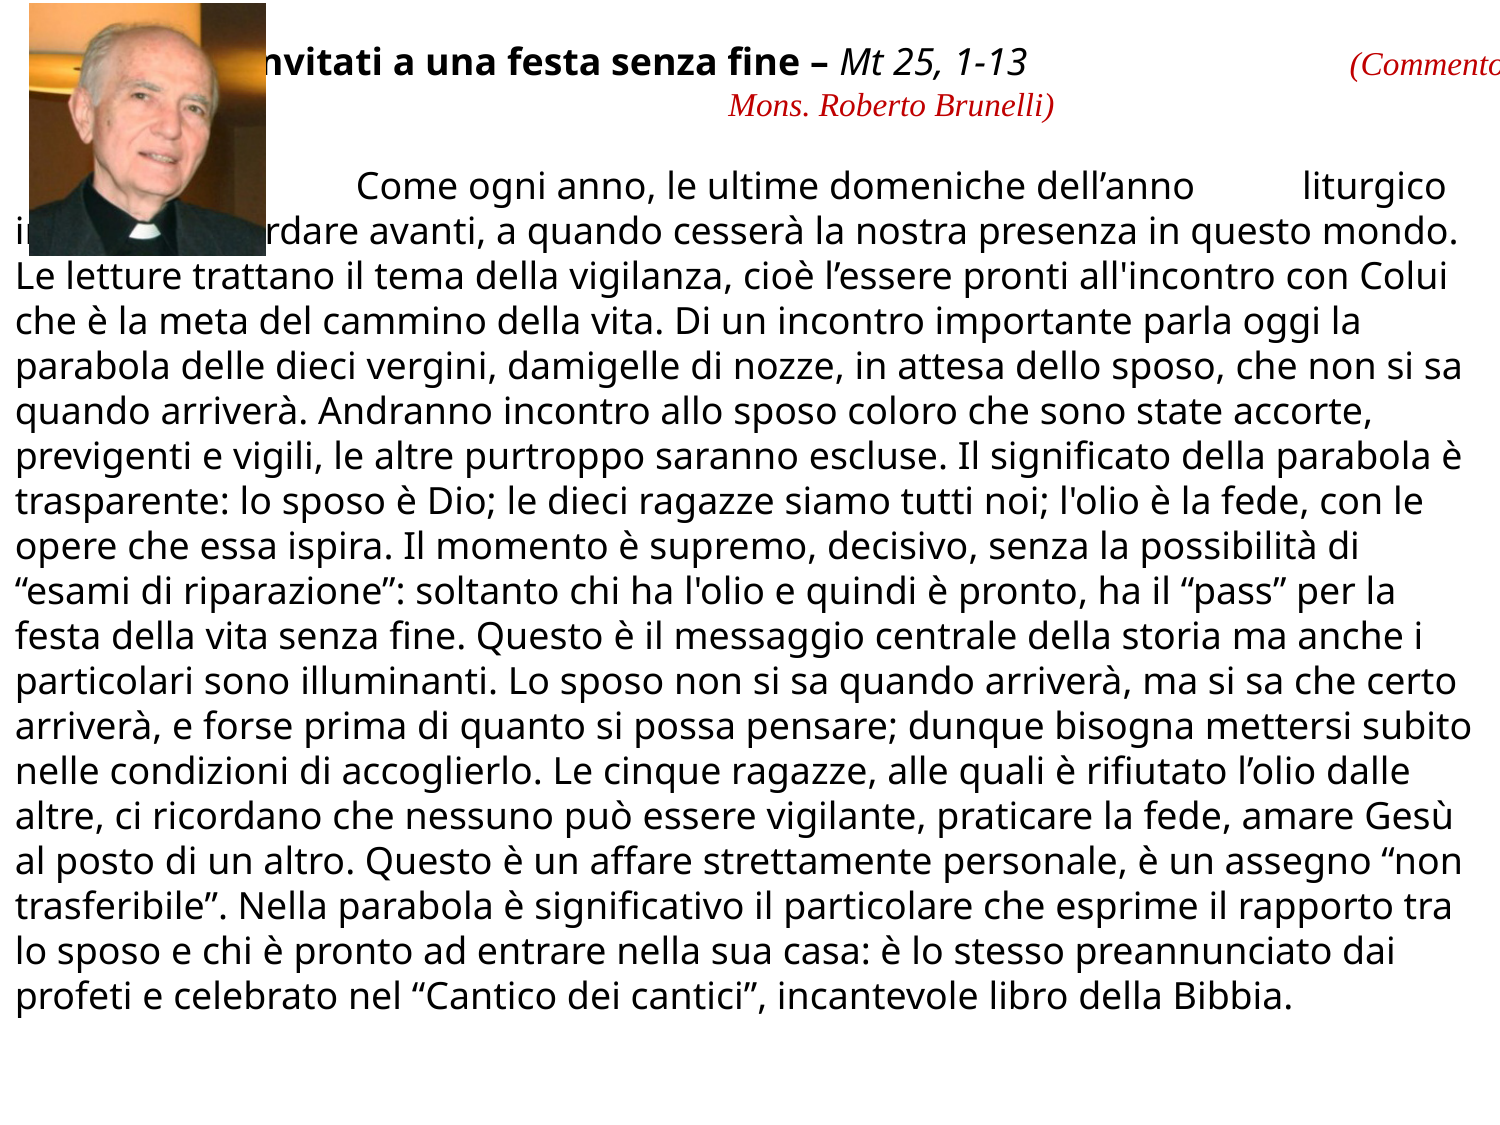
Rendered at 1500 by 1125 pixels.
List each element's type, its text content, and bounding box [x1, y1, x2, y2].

text_box Invitati a una festa senza fine – Mt 25, 1-13 (Commento di Mons. Roberto Brunelli) [266, 30, 1500, 131]
text_box Come ogni anno, le ultime domeniche dell’anno liturgico invitano a guardare avanti, a quando cesserà la nostra presenza in questo mondo. Le letture trattano il tema della vigilanza, cioè l’essere pronti all'incontro con Colui che è la meta del cammino della vita. Di un incontro importante parla oggi la parabola delle dieci vergini, damigelle di nozze, in attesa dello sposo, che non si sa quando arriverà. Andranno incontro allo sposo coloro che sono state accorte, previgenti e vigili, le altre purtroppo saranno escluse. Il significato della parabola è trasparente: lo sposo è Dio; le dieci ragazze siamo tutti noi; l'olio è la fede, con le opere che essa ispira. Il momento è supremo, decisivo, senza la possibilità di “esami di riparazione”: soltanto chi ha l'olio e quindi è pronto, ha il “pass” per la festa della vita senza fine. Questo è il messaggio centrale della storia ma anche i particolari sono illuminanti. Lo sposo non si sa quando arriverà, ma si sa che certo arriverà, e forse prima di quanto si possa pensare; dunque bisogna mettersi subito nelle condizioni di accoglierlo. Le cinque ragazze, alle quali è rifiutato l’olio dalle altre, ci ricordano che nessuno può essere vigilante, praticare la fede, amare Gesù al posto di un altro. Questo è un affare strettamente personale, è un assegno “non trasferibile”. Nella parabola è significativo il particolare che esprime il rapporto tra lo sposo e chi è pronto ad entrare nella sua casa: è lo stesso preannunciato dai profeti e celebrato nel “Cantico dei cantici”, incantevole libro della Bibbia. [0, 154, 1500, 1025]
picture [29, 3, 266, 256]
